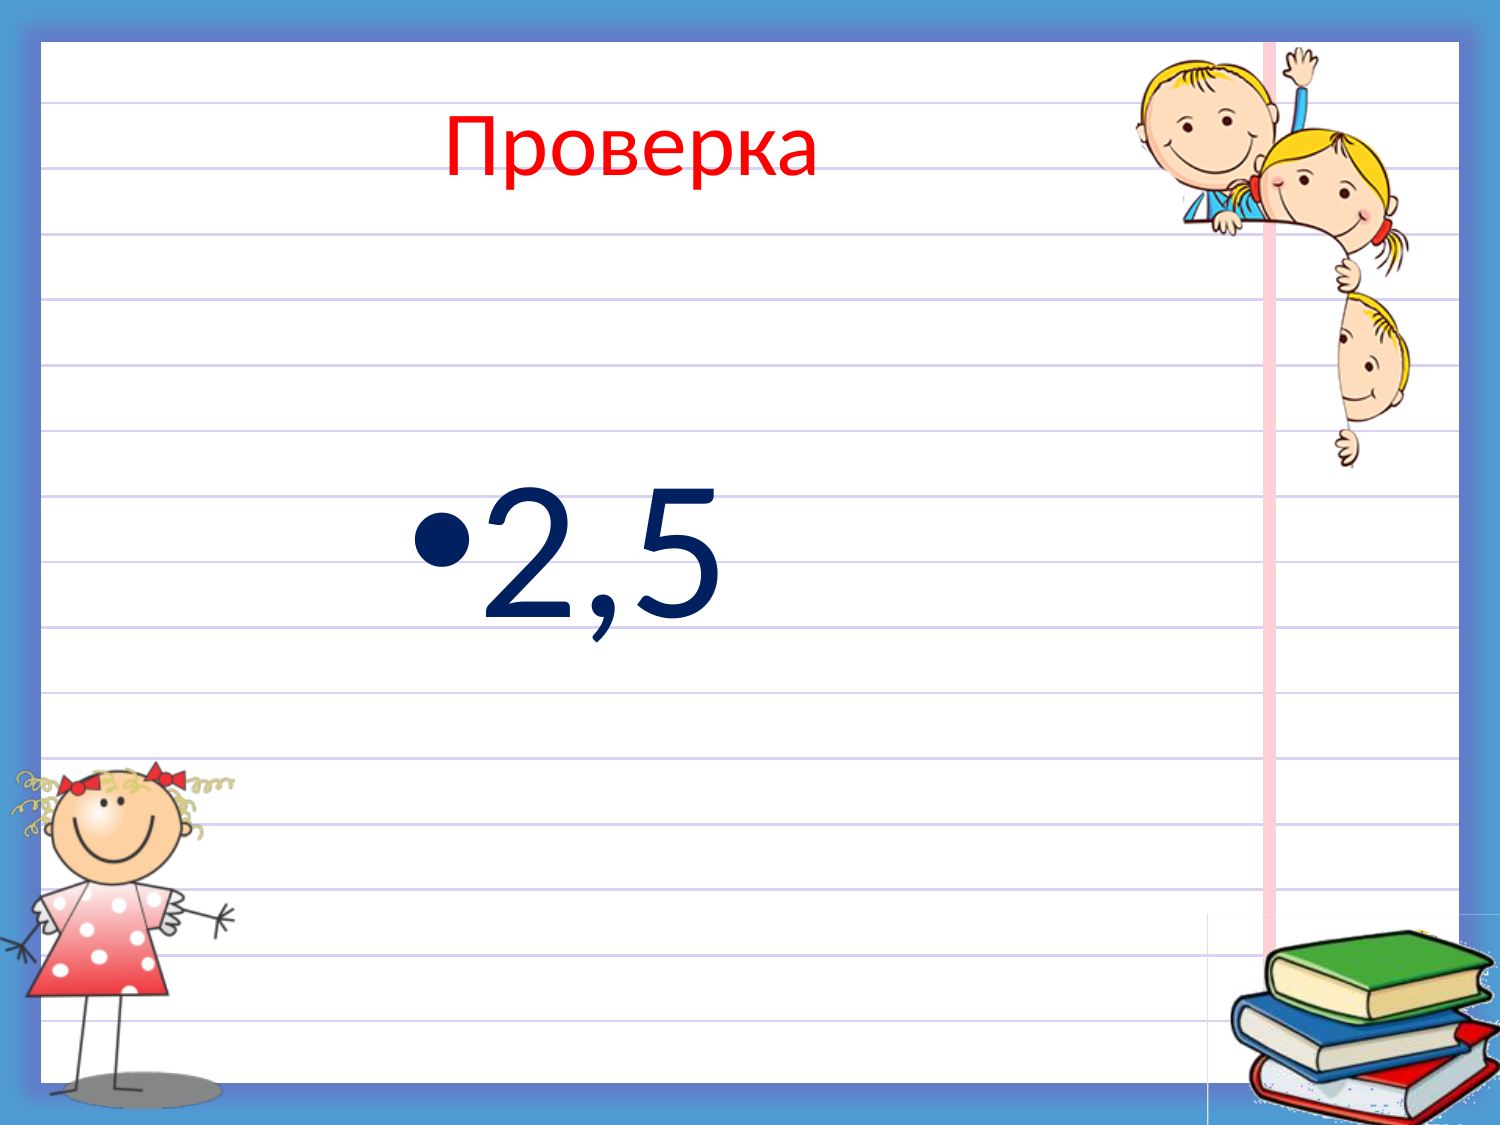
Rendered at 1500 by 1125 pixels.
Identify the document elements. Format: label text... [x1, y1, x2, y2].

title Проверка [75, 45, 1211, 233]
list 2,5 [82, 410, 1055, 1012]
picture [0, 42, 1500, 1125]
